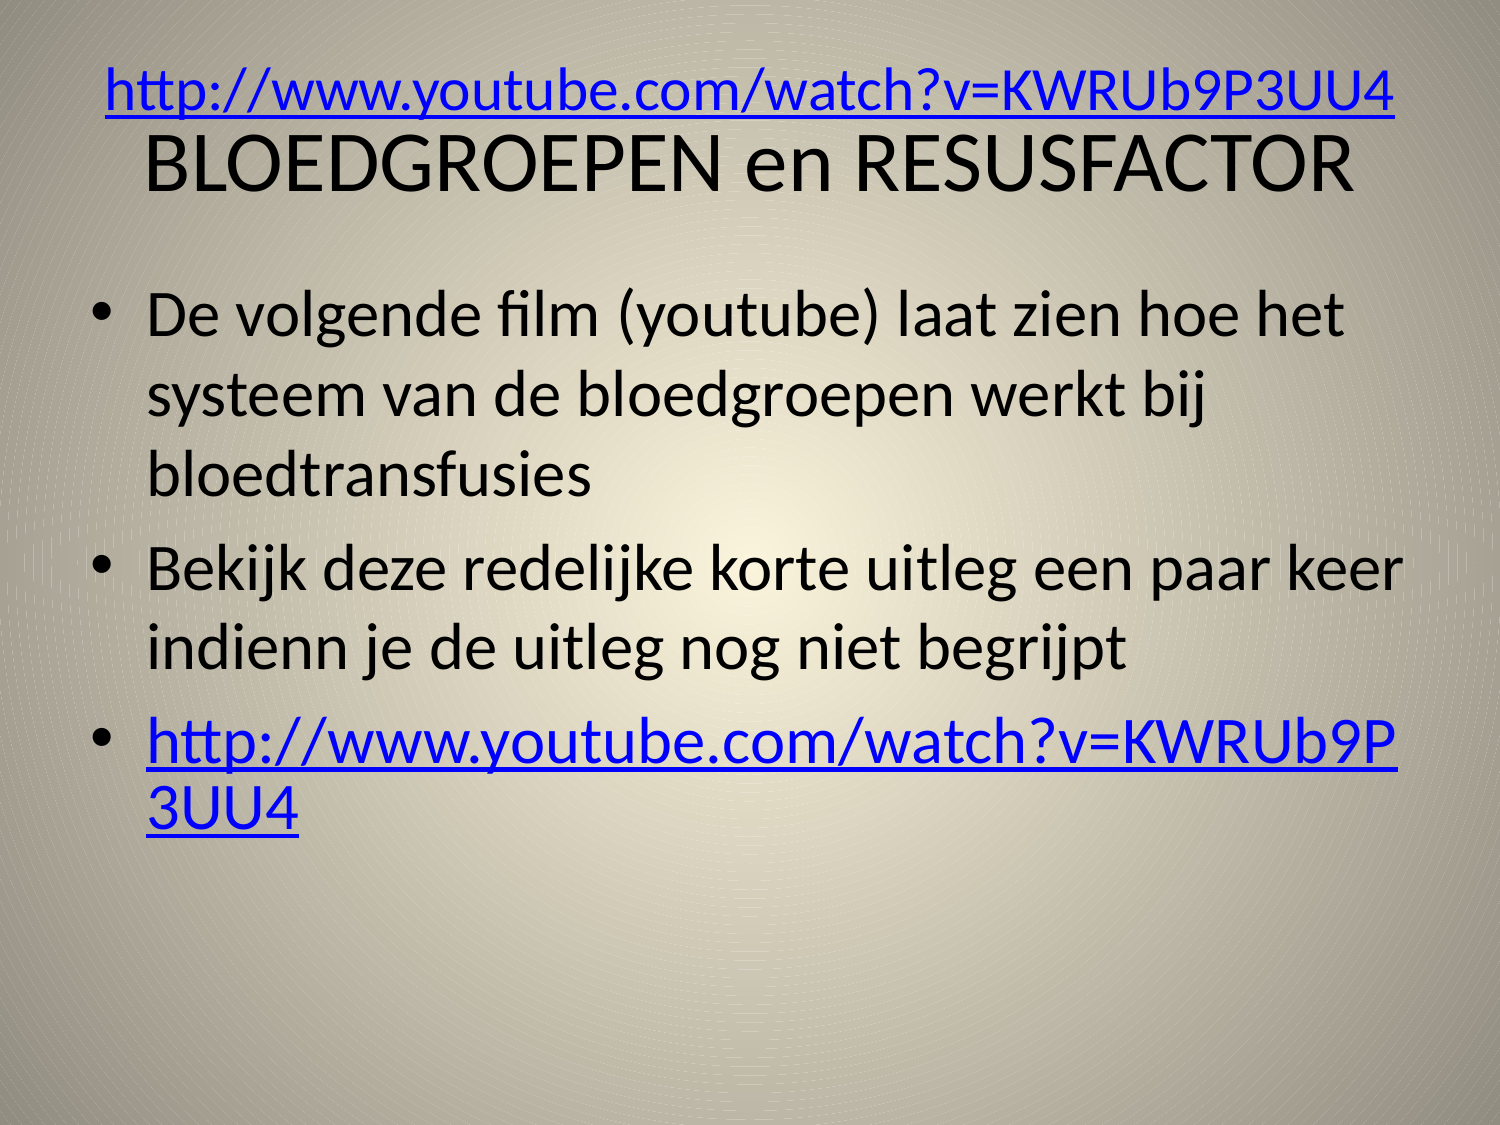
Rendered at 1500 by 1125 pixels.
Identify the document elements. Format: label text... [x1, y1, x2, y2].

title http://www.youtube.com/watch?v=KWRUb9P3UU4 BLOEDGROEPEN en RESUSFACTOR [75, 45, 1425, 233]
list De volgende film (youtube) laat zien hoe het systeem van de bloedgroepen werkt bij bloedtransfusies Bekijk deze redelijke korte uitleg een paar keer indienn je de uitleg nog niet begrijpt http://www.youtube.com/watch?v=KWRUb9P3UU4 [75, 262, 1425, 1005]
